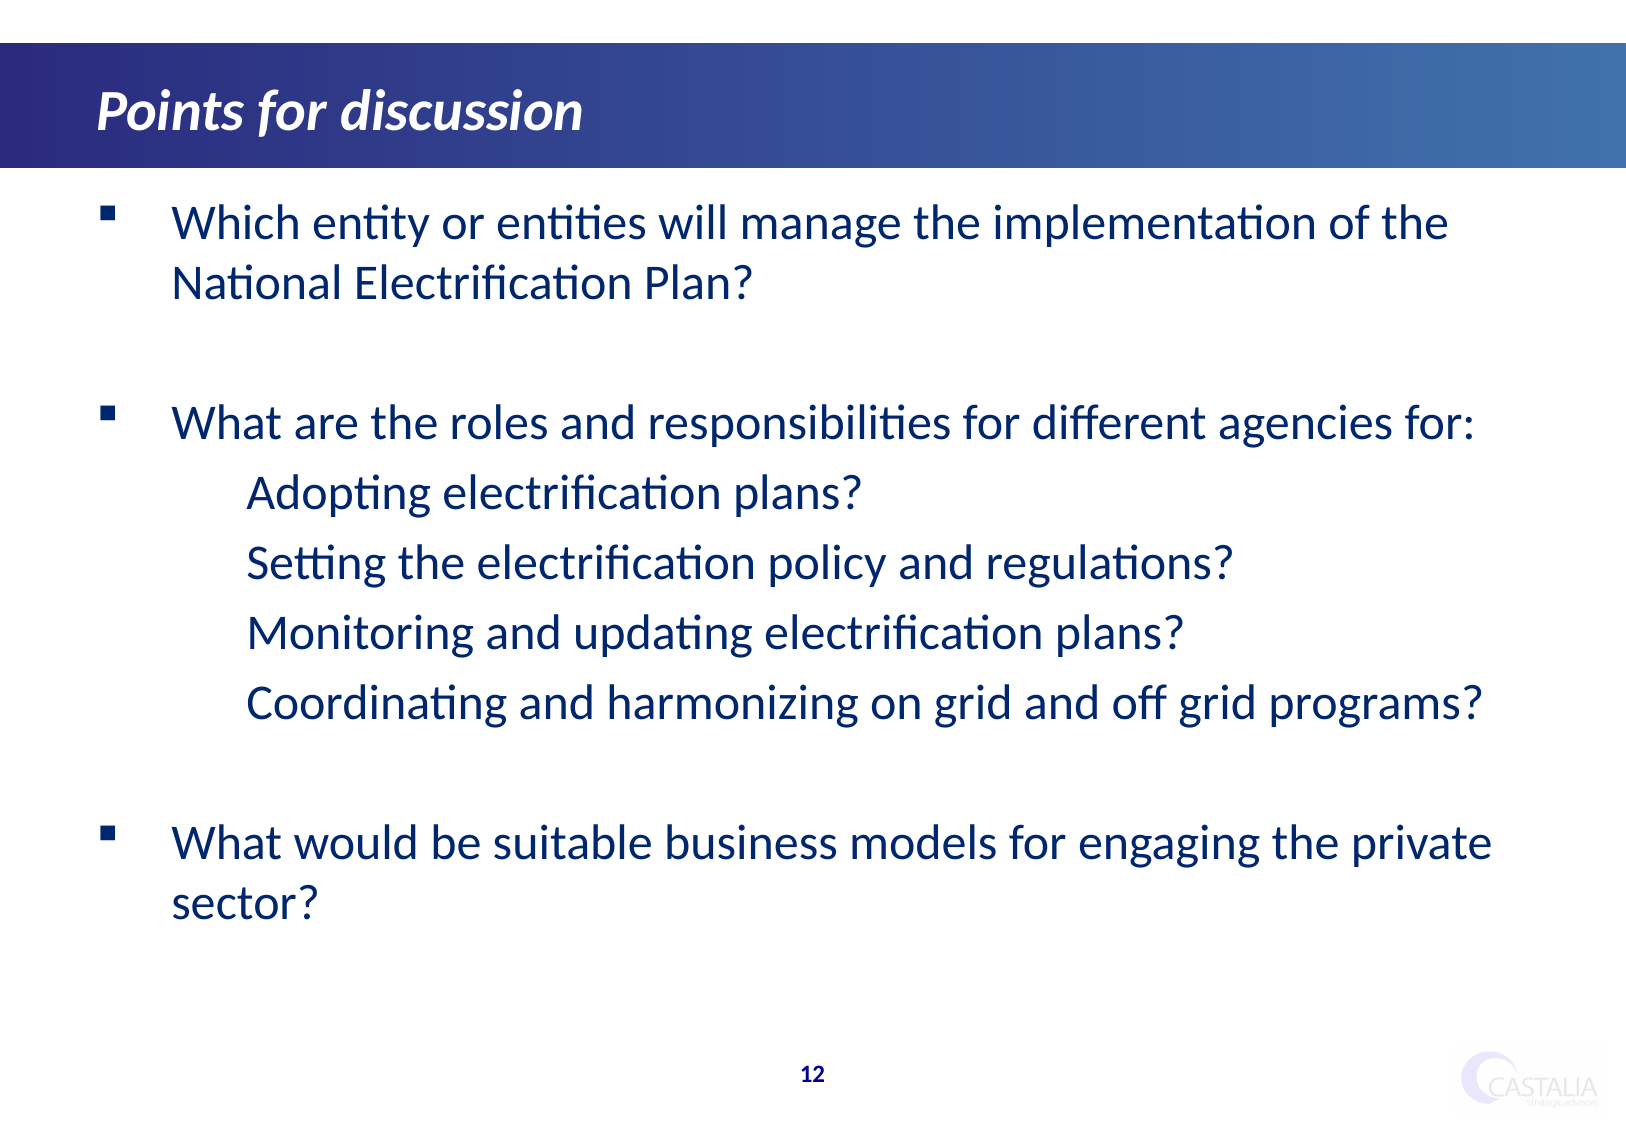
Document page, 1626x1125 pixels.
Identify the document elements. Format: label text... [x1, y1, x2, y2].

list Points for discussion [81, 64, 1544, 144]
slide_number 12 [622, 1042, 1003, 1103]
list Which entity or entities will manage the implementation of the National Electrification Plan? What are the roles and responsibilities for different agencies for: Adopting electrification plans? Setting the electrification policy and regulations? Monitoring and updating electrification plans? Coordinating and harmonizing on grid and off grid programs? What would be suitable business models for engaging the private sector? [81, 182, 1544, 1015]
